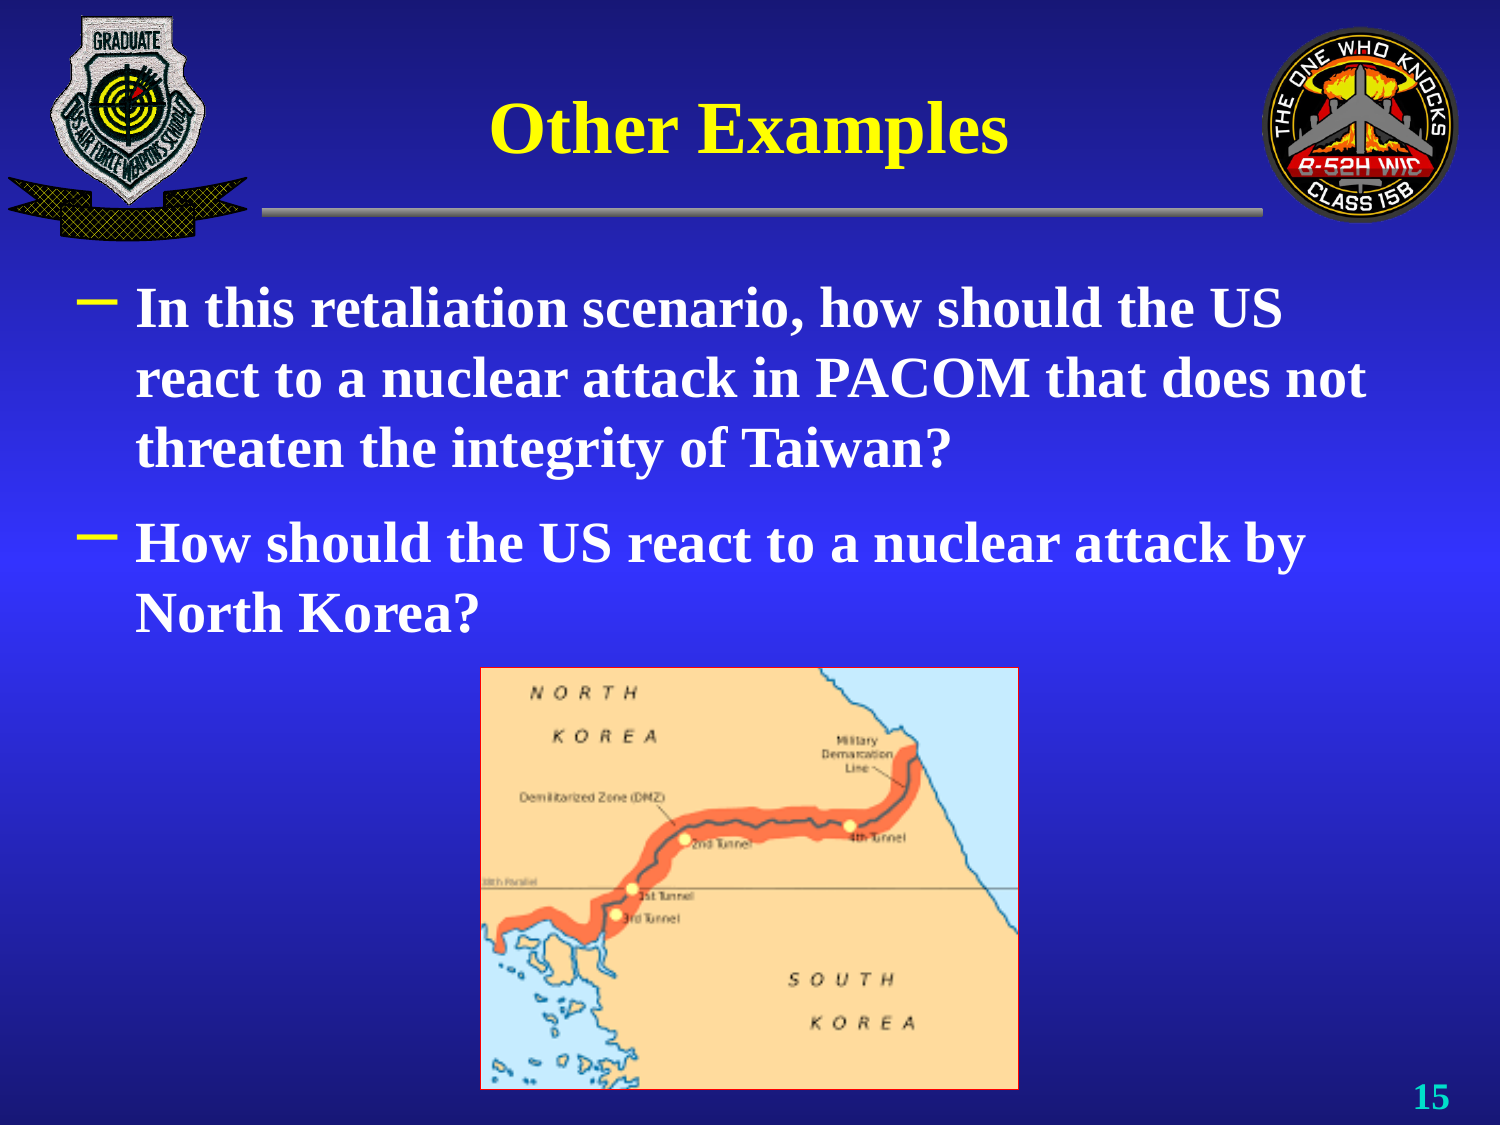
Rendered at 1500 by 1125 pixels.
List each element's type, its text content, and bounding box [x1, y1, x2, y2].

picture [1262, 26, 1459, 224]
picture [480, 666, 1019, 1091]
list In this retaliation scenario, how should the US react to a nuclear attack in PACOM that does not threaten the integrity of Taiwan? How should the US react to a nuclear attack by North Korea? [61, 261, 1438, 1049]
title Other Examples [255, 32, 1244, 221]
picture [47, 11, 209, 207]
